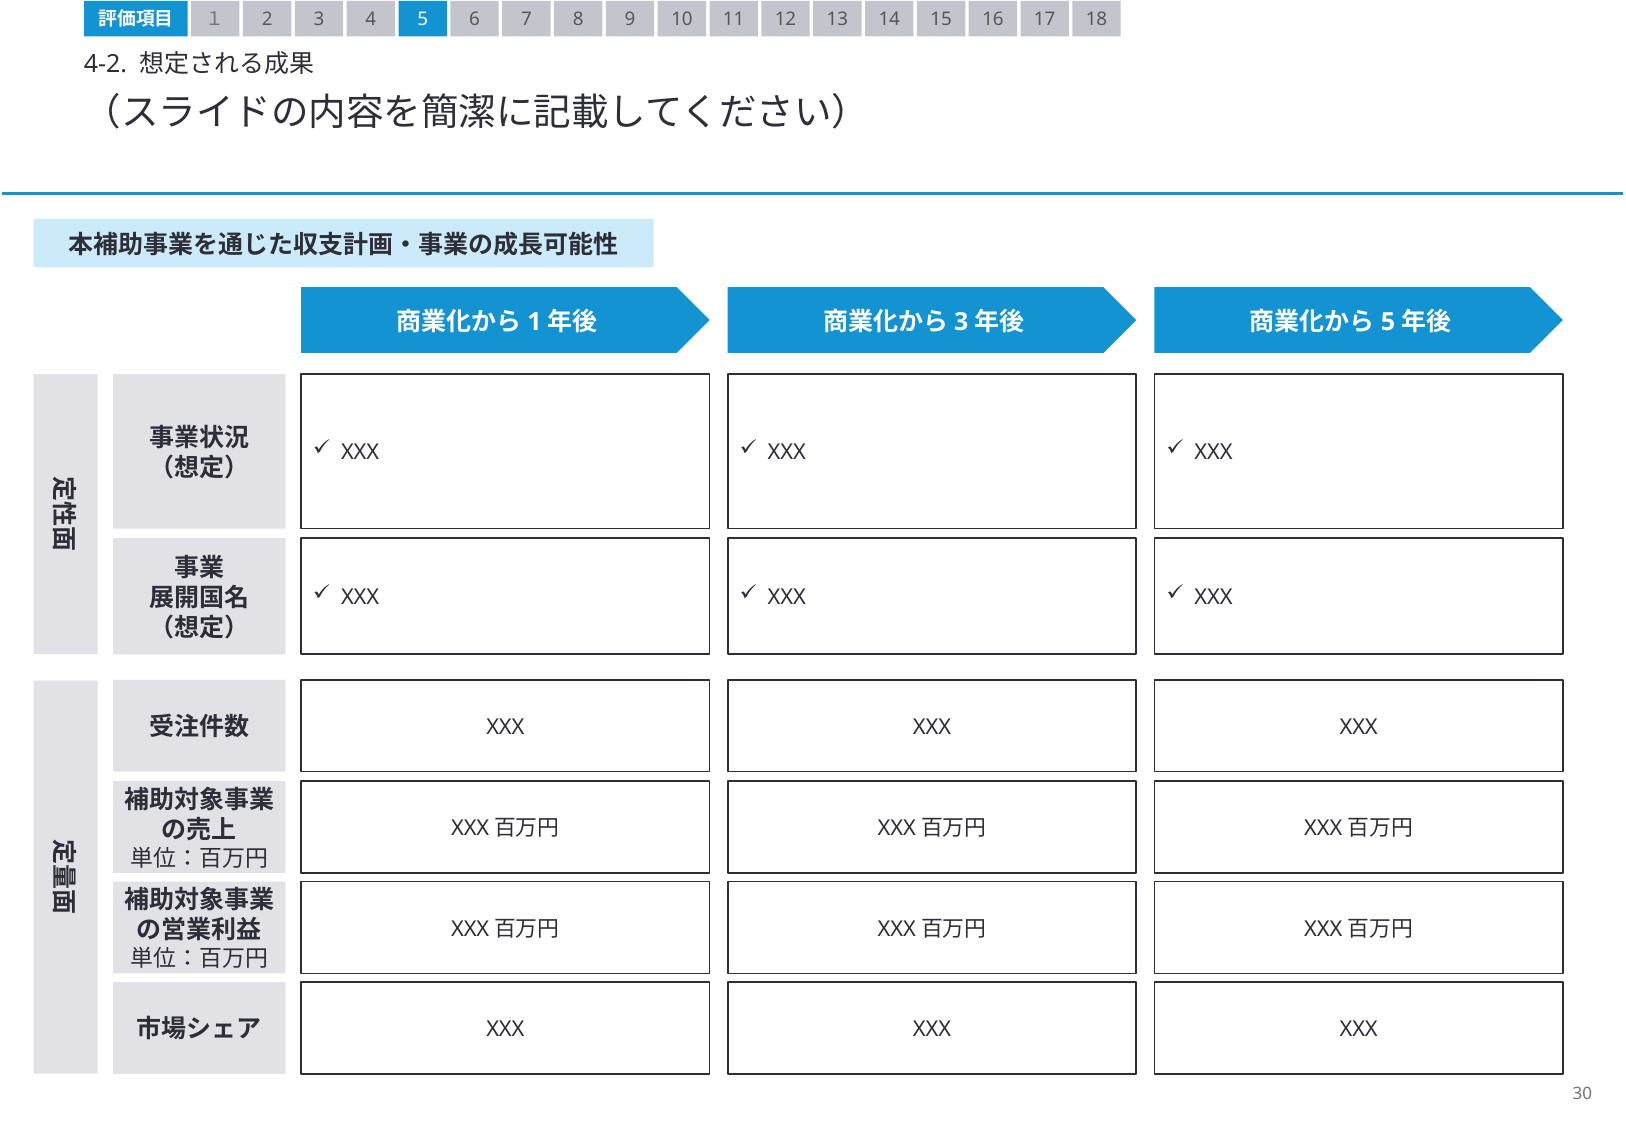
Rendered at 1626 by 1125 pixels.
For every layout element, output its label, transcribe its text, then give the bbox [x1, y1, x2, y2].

text_box 商業化から5年後 [1153, 286, 1564, 354]
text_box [83, 0, 1122, 37]
text_box XXX [300, 679, 710, 773]
text_box XXX百万円 [300, 780, 710, 874]
text_box XXX [1153, 373, 1564, 529]
text_box XXX [300, 373, 710, 529]
list 4-2. 想定される成果 [84, 40, 1543, 82]
text_box 本補助事業を通じた収支計画・事業の成長可能性 [33, 218, 654, 268]
text_box XXX百万円 [1153, 780, 1564, 874]
text_box 補助対象事業の売上 単位：百万円 [112, 780, 286, 874]
list （スライドの内容を簡潔に記載してください） [84, 83, 1543, 183]
text_box 補助対象事業の営業利益 単位：百万円 [112, 881, 286, 974]
text_box 定量面 [33, 680, 98, 1075]
text_box 商業化から3年後 [726, 286, 1137, 354]
text_box XXX [300, 537, 710, 655]
text_box XXX百万円 [727, 881, 1137, 974]
text_box 事業状況（想定） [112, 373, 286, 529]
text_box XXX [1153, 679, 1564, 773]
text_box XXX [727, 679, 1137, 773]
text_box XXX [1153, 537, 1564, 655]
text_box XXX百万円 [727, 780, 1137, 874]
text_box XXX [727, 981, 1137, 1075]
text_box XXX [300, 981, 710, 1075]
text_box XXX [727, 537, 1137, 655]
text_box 定性面 [33, 373, 98, 655]
text_box 事業 展開国名 （想定） [112, 537, 286, 655]
text_box XXX [1153, 981, 1564, 1075]
text_box 受注件数 [112, 679, 286, 773]
text_box XXX [727, 373, 1137, 529]
text_box 商業化から1年後 [300, 286, 711, 354]
text_box 市場シェア [112, 981, 286, 1075]
text_box XXX百万円 [1153, 881, 1564, 974]
text_box XXX百万円 [300, 881, 710, 974]
